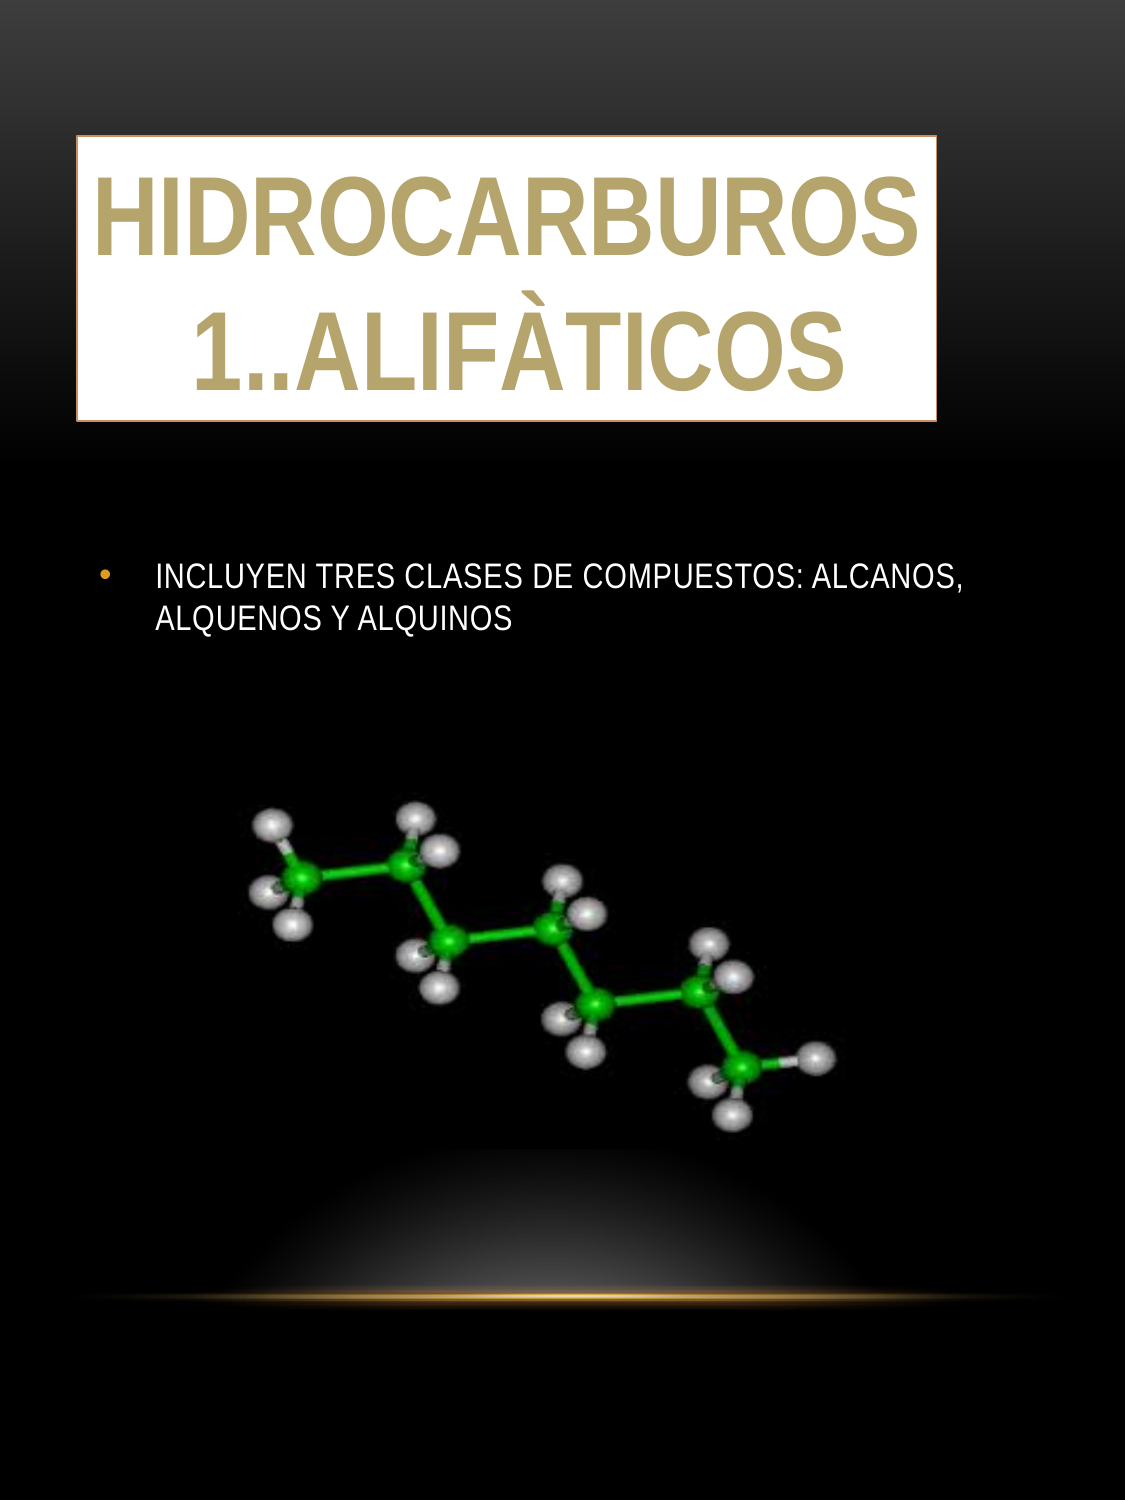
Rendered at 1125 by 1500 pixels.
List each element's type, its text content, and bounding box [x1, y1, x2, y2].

list INCLUYEN TRES CLASES DE COMPUESTOS: ALCANOS, ALQUENOS Y ALQUINOS [84, 545, 1069, 1340]
text_box HIDROCARBUROS 1..ALIFÀTICOS [76, 135, 937, 422]
picture [0, 0, 1125, 1500]
